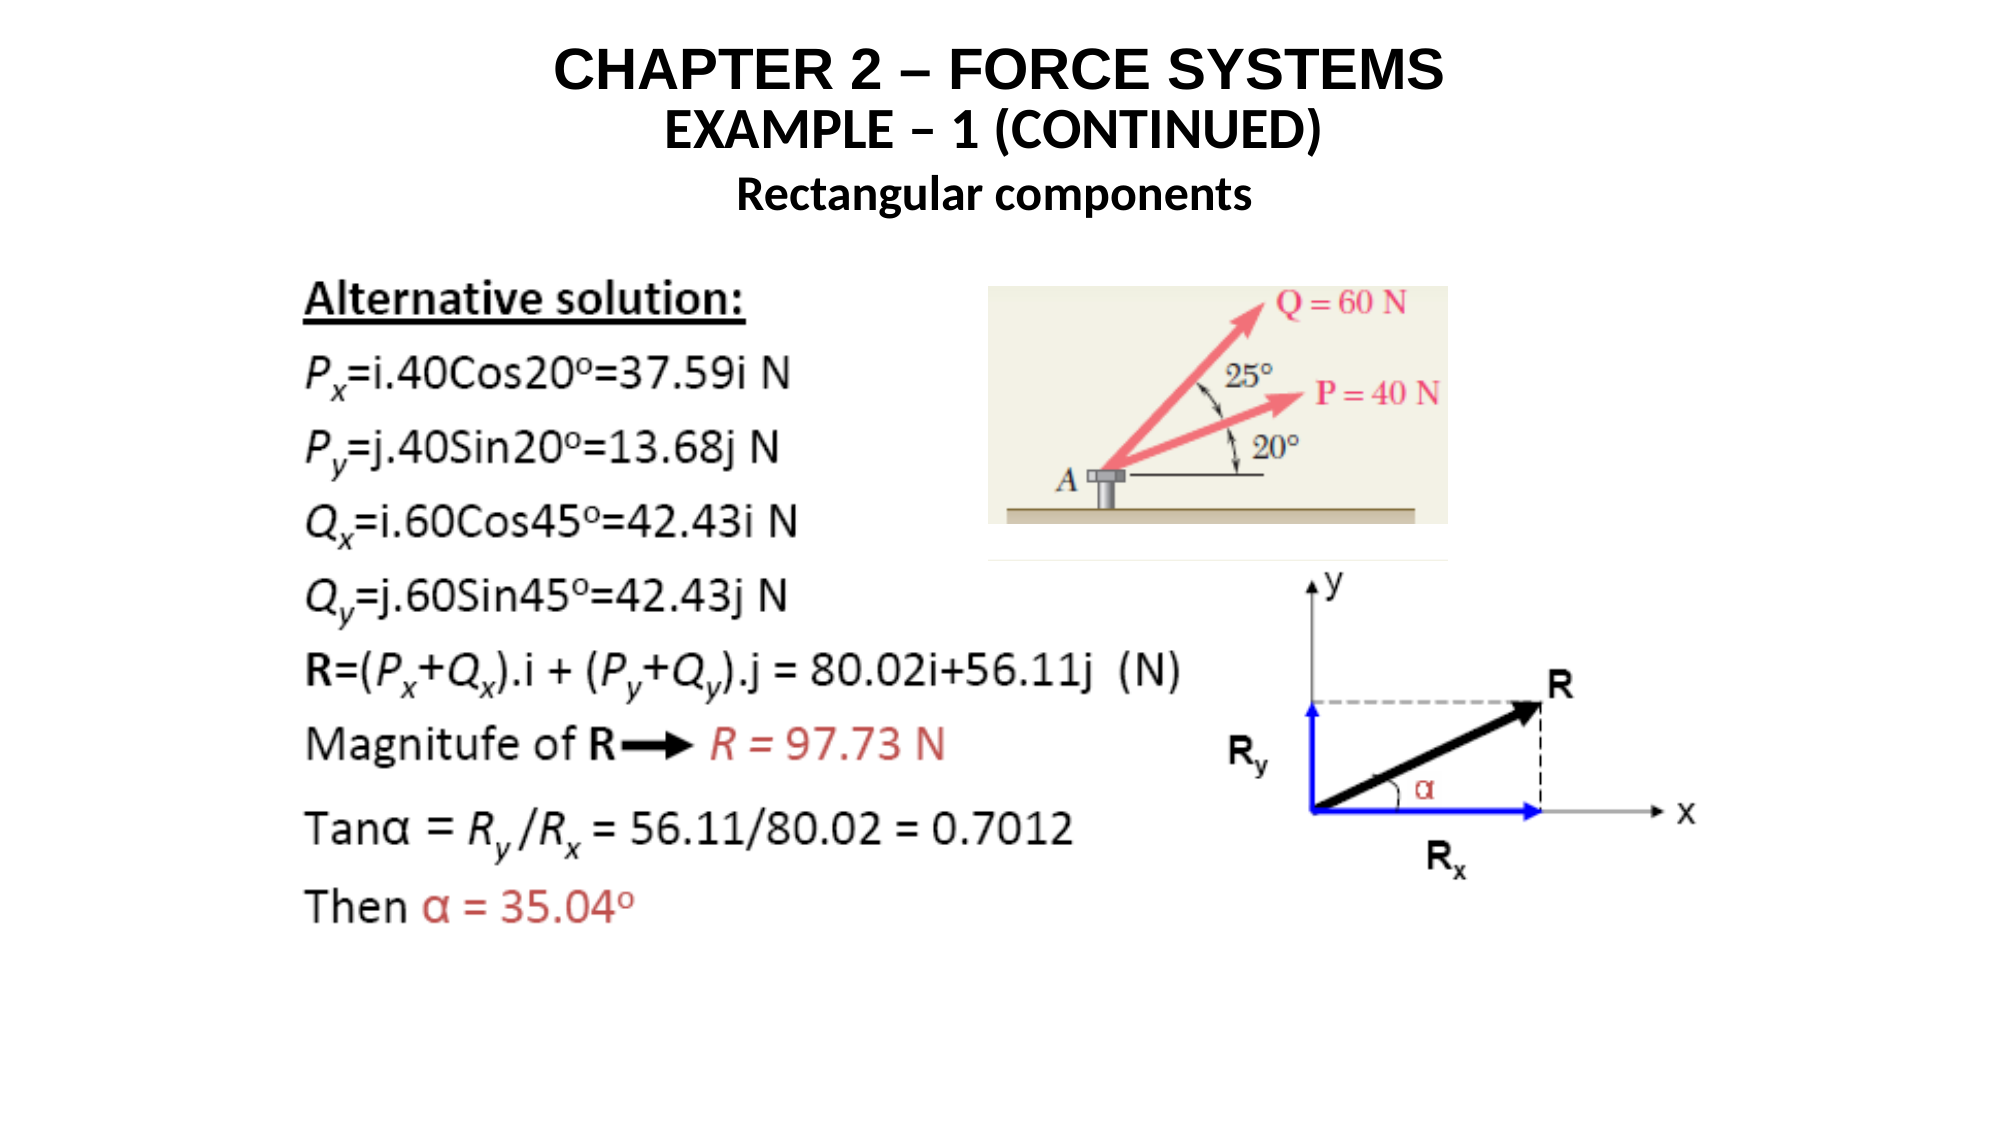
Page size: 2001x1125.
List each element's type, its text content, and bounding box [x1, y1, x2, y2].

text_box EXAMPLE – 1 (CONTINUED) Rectangular components [285, 118, 1704, 194]
picture [291, 249, 1709, 944]
text_box CHAPTER 2 – FORCE SYSTEMS [273, 23, 1727, 109]
